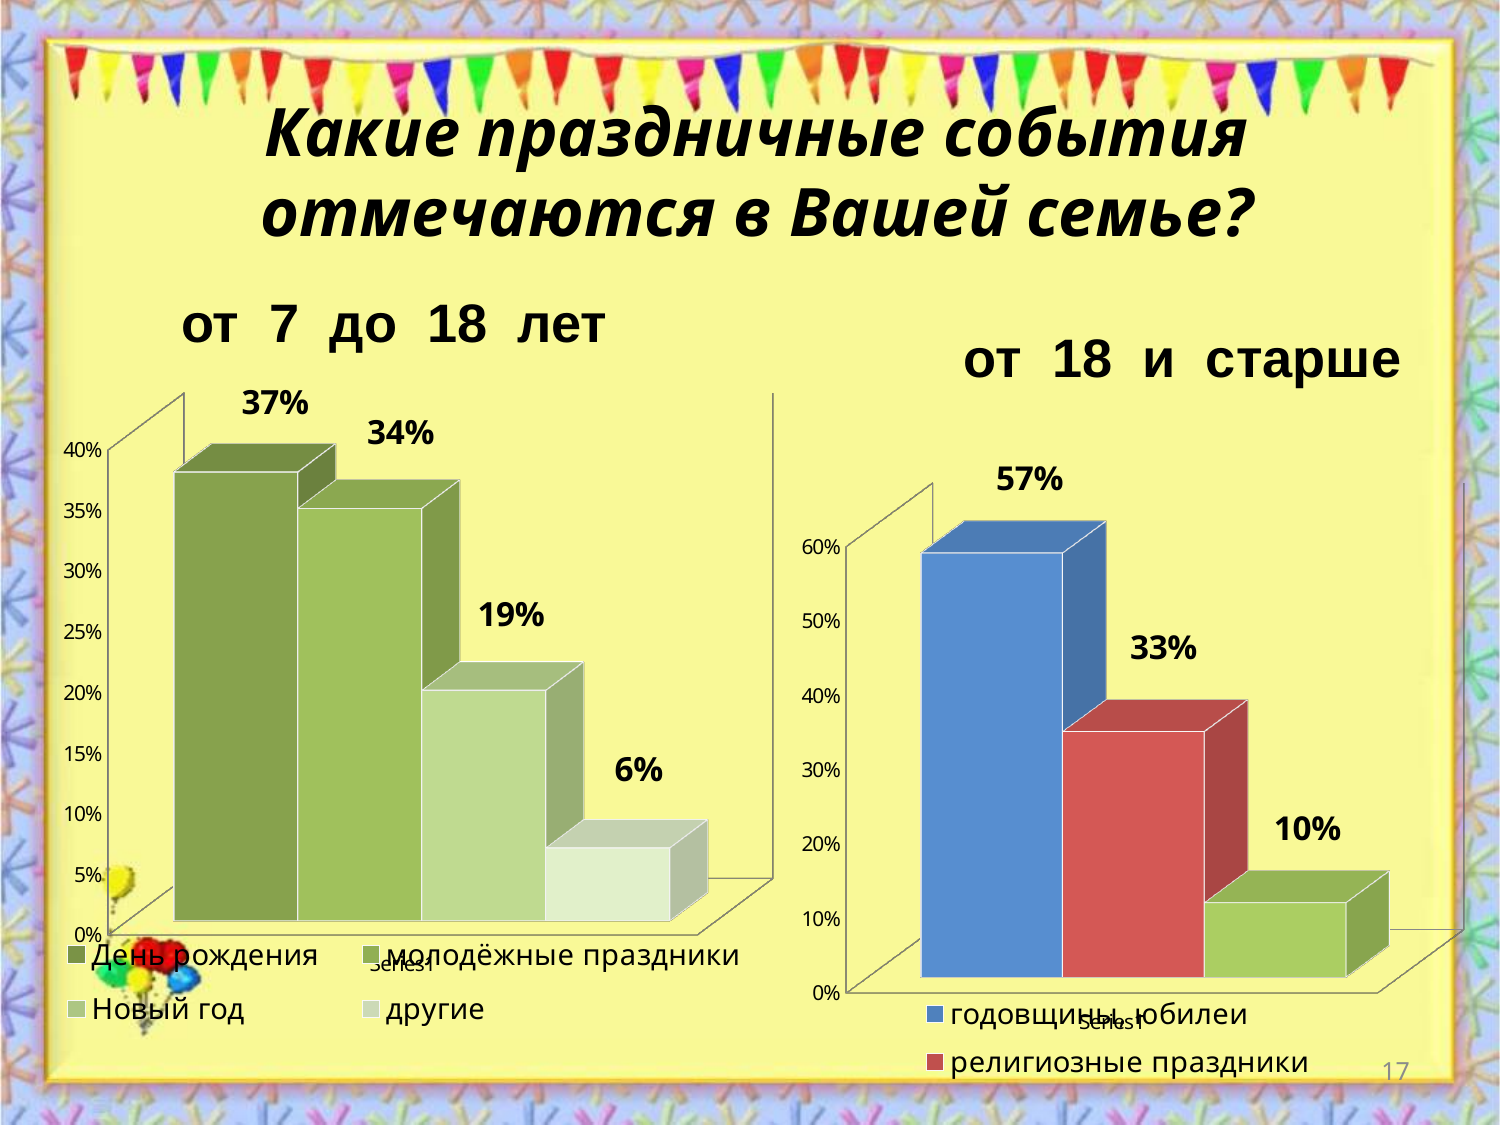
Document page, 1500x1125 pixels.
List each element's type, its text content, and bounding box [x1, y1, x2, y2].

text_box от 18 и старше [949, 316, 1418, 397]
picture [0, 1, 1500, 1125]
title Какие праздничные события отмечаются в Вашей семье? [58, 81, 1456, 259]
slide_number 17 [1074, 1097, 1425, 1103]
text_box от 7 до 18 лет [166, 281, 623, 361]
chart [34, 374, 1466, 1091]
